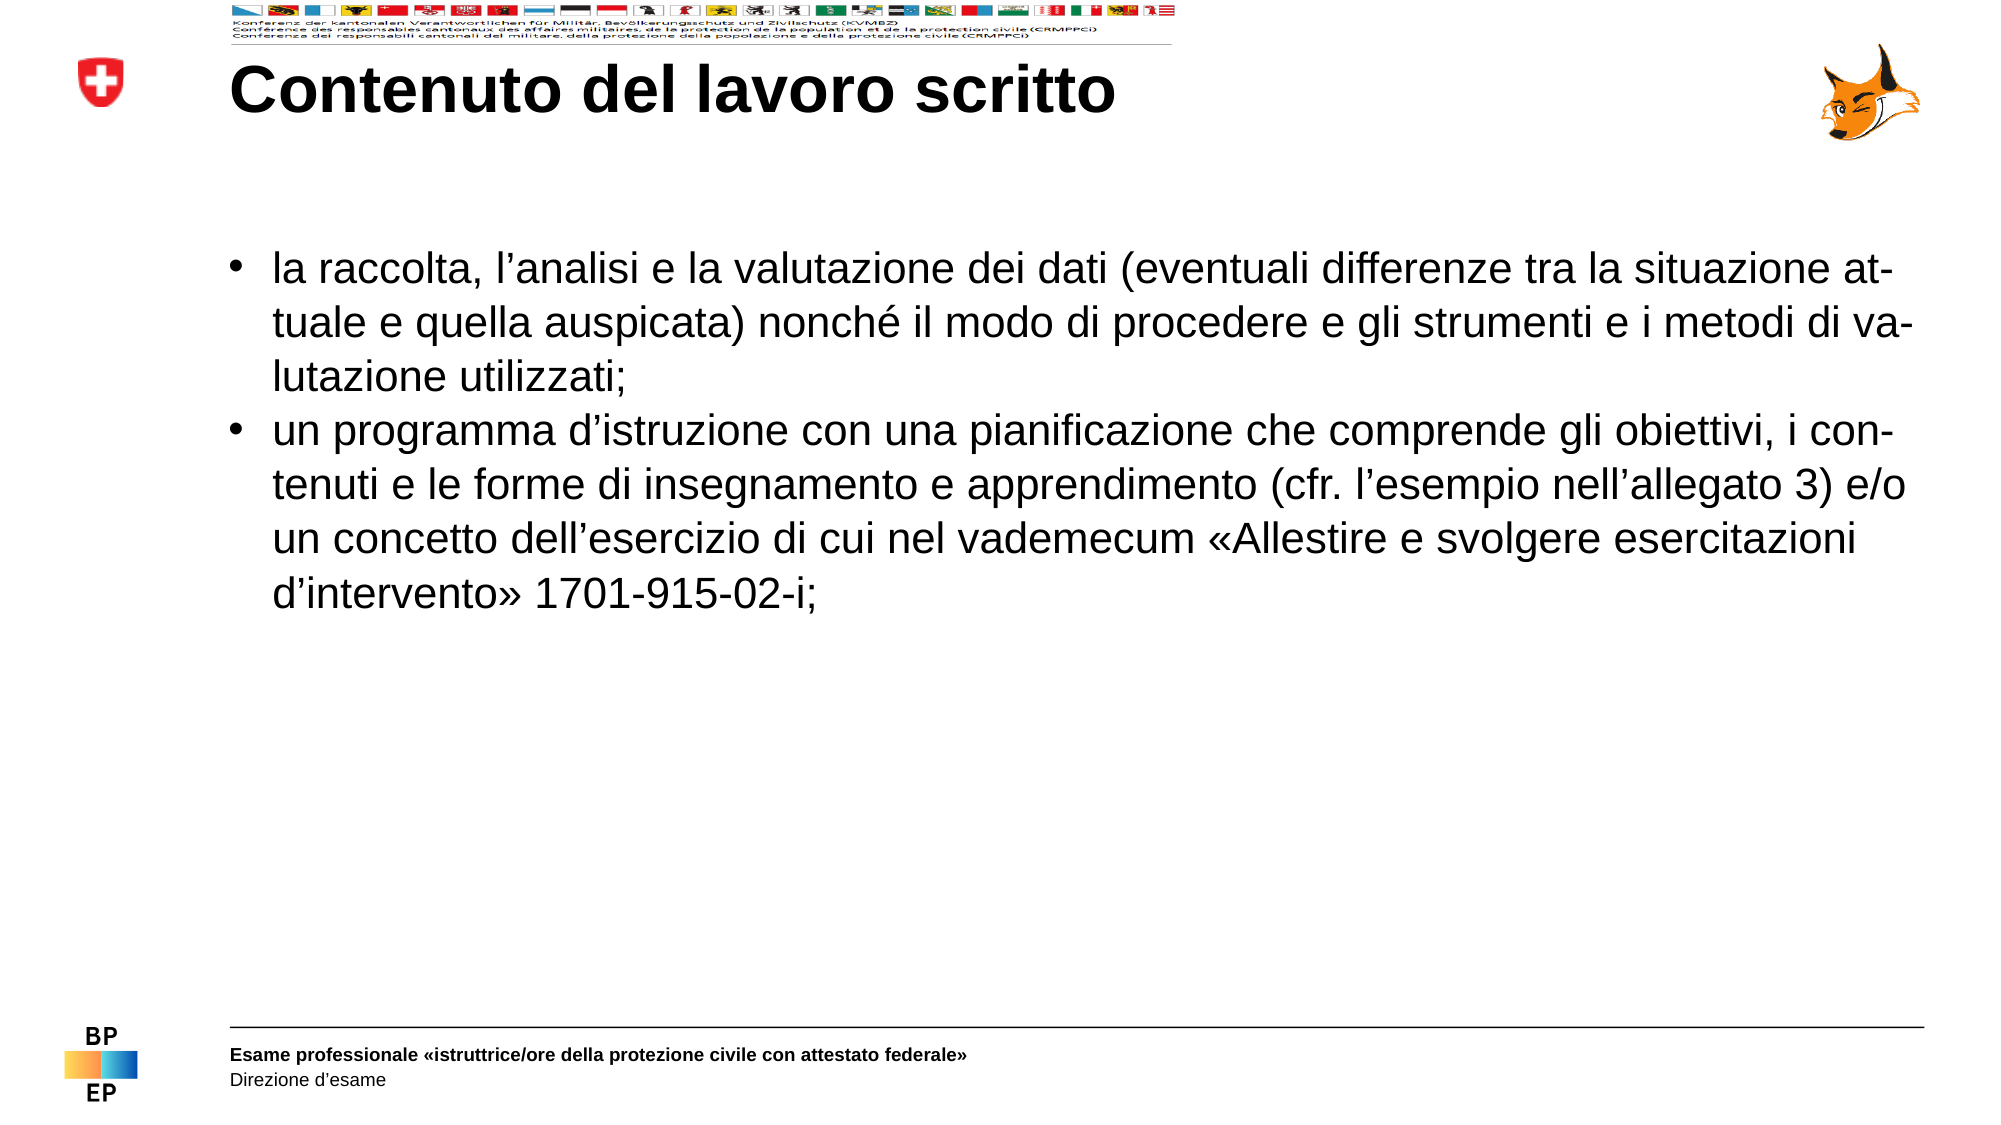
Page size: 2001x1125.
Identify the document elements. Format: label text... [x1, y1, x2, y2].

picture [229, 4, 1175, 46]
list la raccolta, l’analisi e la valutazione dei dati (eventuali differenze tra la situazione at-tuale e quella auspicata) nonché il modo di procedere e gli strumenti e i metodi di va-lutazione utilizzati; un programma d’istruzione con una pianificazione che comprende gli obiettivi, i con-tenuti e le forme di insegnamento e apprendimento (cfr. l’esempio nell’allegato 3) e/o un concetto dell’esercizio di cui nel vademecum «Allestire e svolgere esercitazioni d’intervento» 1701-915-02-i; [228, 237, 1922, 981]
picture [61, 1021, 140, 1106]
footer Esame professionale «istruttrice/ore della protezione civile con attestato federale» Direzione d’esame [229, 1040, 1177, 1088]
title Contenuto del lavoro scritto [229, 50, 1922, 199]
picture [1817, 40, 1922, 145]
